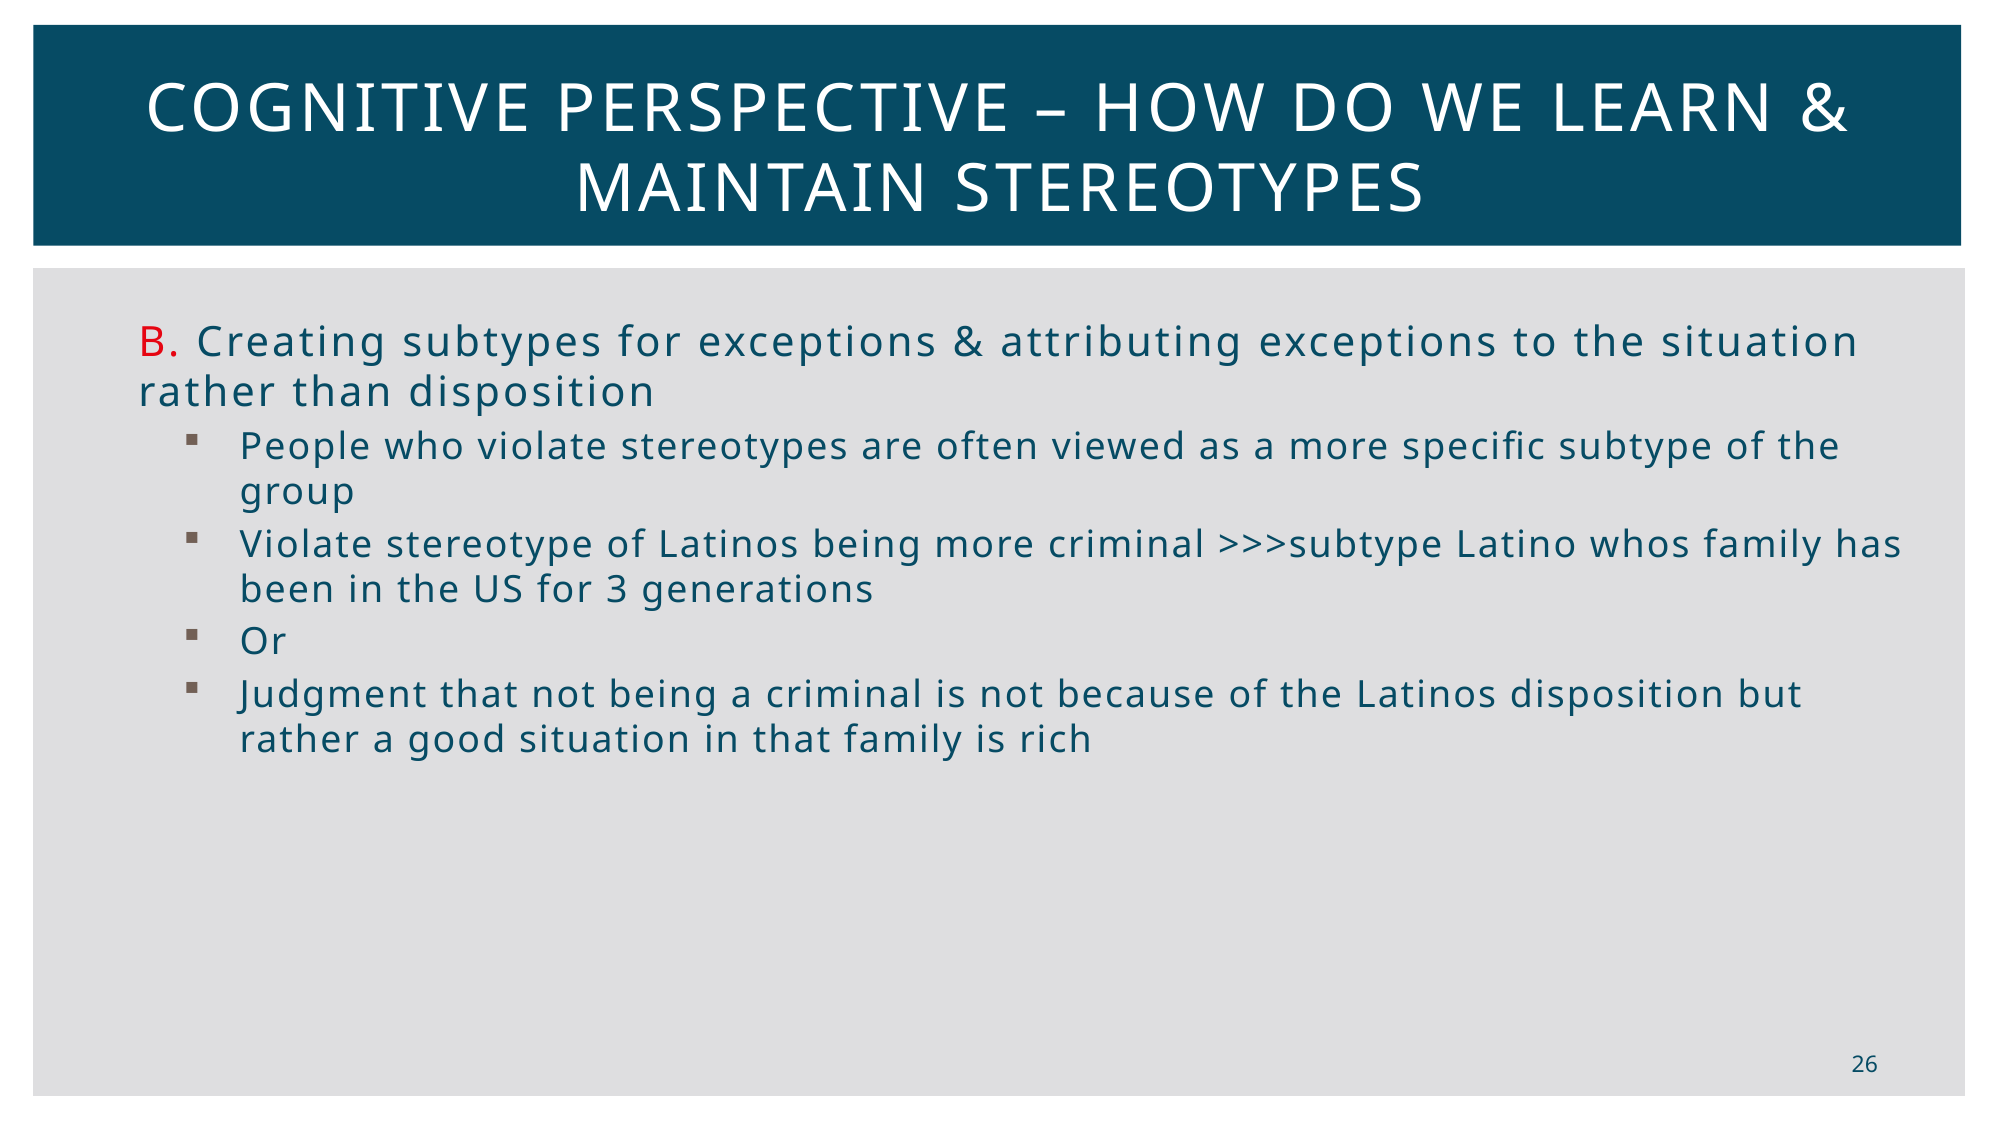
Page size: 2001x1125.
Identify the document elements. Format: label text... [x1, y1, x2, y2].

list [83, 281, 1923, 1005]
title Cognitive Perspective – How do we learn & maintain stereotypes [83, 58, 1917, 232]
slide_number 26 [1800, 1041, 1930, 1089]
text_box B. Creating subtypes for exceptions & attributing exceptions to the situation rather than disposition People who violate stereotypes are often viewed as a more specific subtype of the group Violate stereotype of Latinos being more criminal >>>subtype Latino whos family has been in the US for 3 generations Or Judgment that not being a criminal is not because of the Latinos disposition but rather a good situation in that family is rich [108, 307, 1948, 1030]
